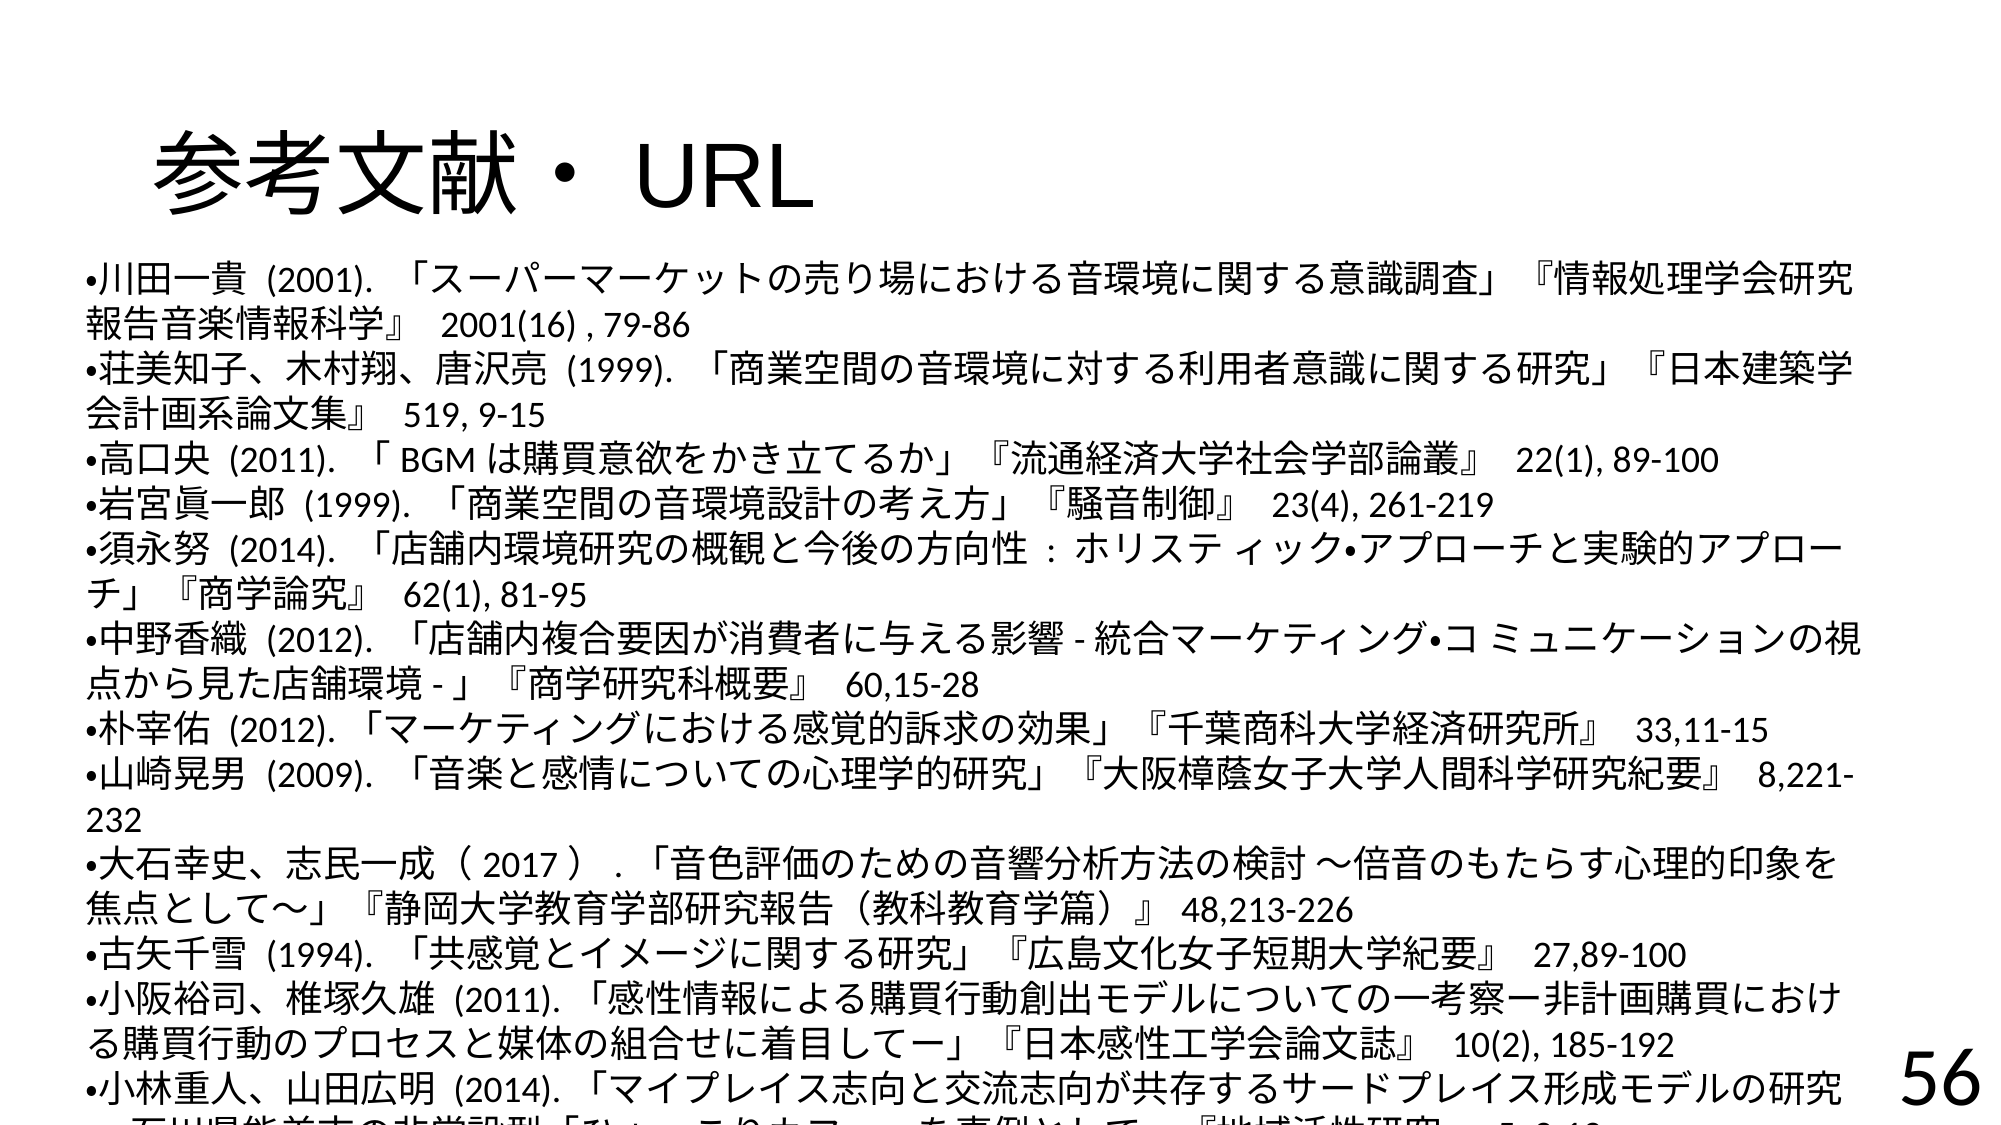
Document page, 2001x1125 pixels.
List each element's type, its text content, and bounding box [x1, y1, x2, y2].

slide_number 56 [1547, 1042, 1998, 1102]
text_box ・川田一貴 (2001). 「スーパーマーケットの売り場における音環境に関する意識調査」『情報処理学会研究報告音楽情報科学』 2001(16) , 79-86 ・荘美知子、木村翔、唐沢亮 (1999). 「商業空間の音環境に対する利用者意識に関する研究」『日本建築学会計画系論文集』 519, 9-15 ・高口央 (2011). 「BGMは購買意欲をかき立てるか」『流通経済大学社会学部論叢』 22(1), 89-100 ・岩宮眞一郎 (1999). 「商業空間の音環境設計の考え方」『騒音制御』 23(4), 261-219 ・須永努 (2014). 「店舗内環境研究の概観と今後の方向性 : ホリステ ィック・アプローチと実験的アプローチ」『商学論究』 62(1), 81-95 ・中野香織 (2012). 「店舗内複合要因が消費者に与える影響-統合マーケティング・コ ミュニケーションの視点から見た店舗環境-」『商学研究科概要』 60,15-28 ・朴宰佑 (2012).「マーケティングにおける感覚的訴求の効果」『千葉商科大学経済研究所』 33,11-15 ・山崎晃男 (2009). 「音楽と感情についての心理学的研究」『大阪樟蔭女子大学人間科学研究紀要』 8,221-232 ・大石幸史、志民一成（2017）.「音色評価のための音響分析方法の検討 〜倍音のもたらす心理的印象を焦点として〜」『静岡大学教育学部研究報告（教科教育学篇）』48,213-226 ・古矢千雪 (1994). 「共感覚とイメージに関する研究」『広島文化女子短期大学紀要』 27,89-100 ・小阪裕司、椎塚久雄 (2011).「感性情報による購買行動創出モデルについての一考察ー非計画購買における購買行動のプロセスと媒体の組合せに着目してー」『日本感性工学会論文誌』 10(2), 185-192 ・小林重人、山田広明 (2014).「マイプレイス志向と交流志向が共存するサードプレイス形成モデルの研究 : 石川県能美市の非常設型「ひょっこりカフェ」を事例として」『地域活性研究』 5, 3-12 [70, 247, 1884, 1125]
title 参考文献・URL [137, 62, 1863, 247]
